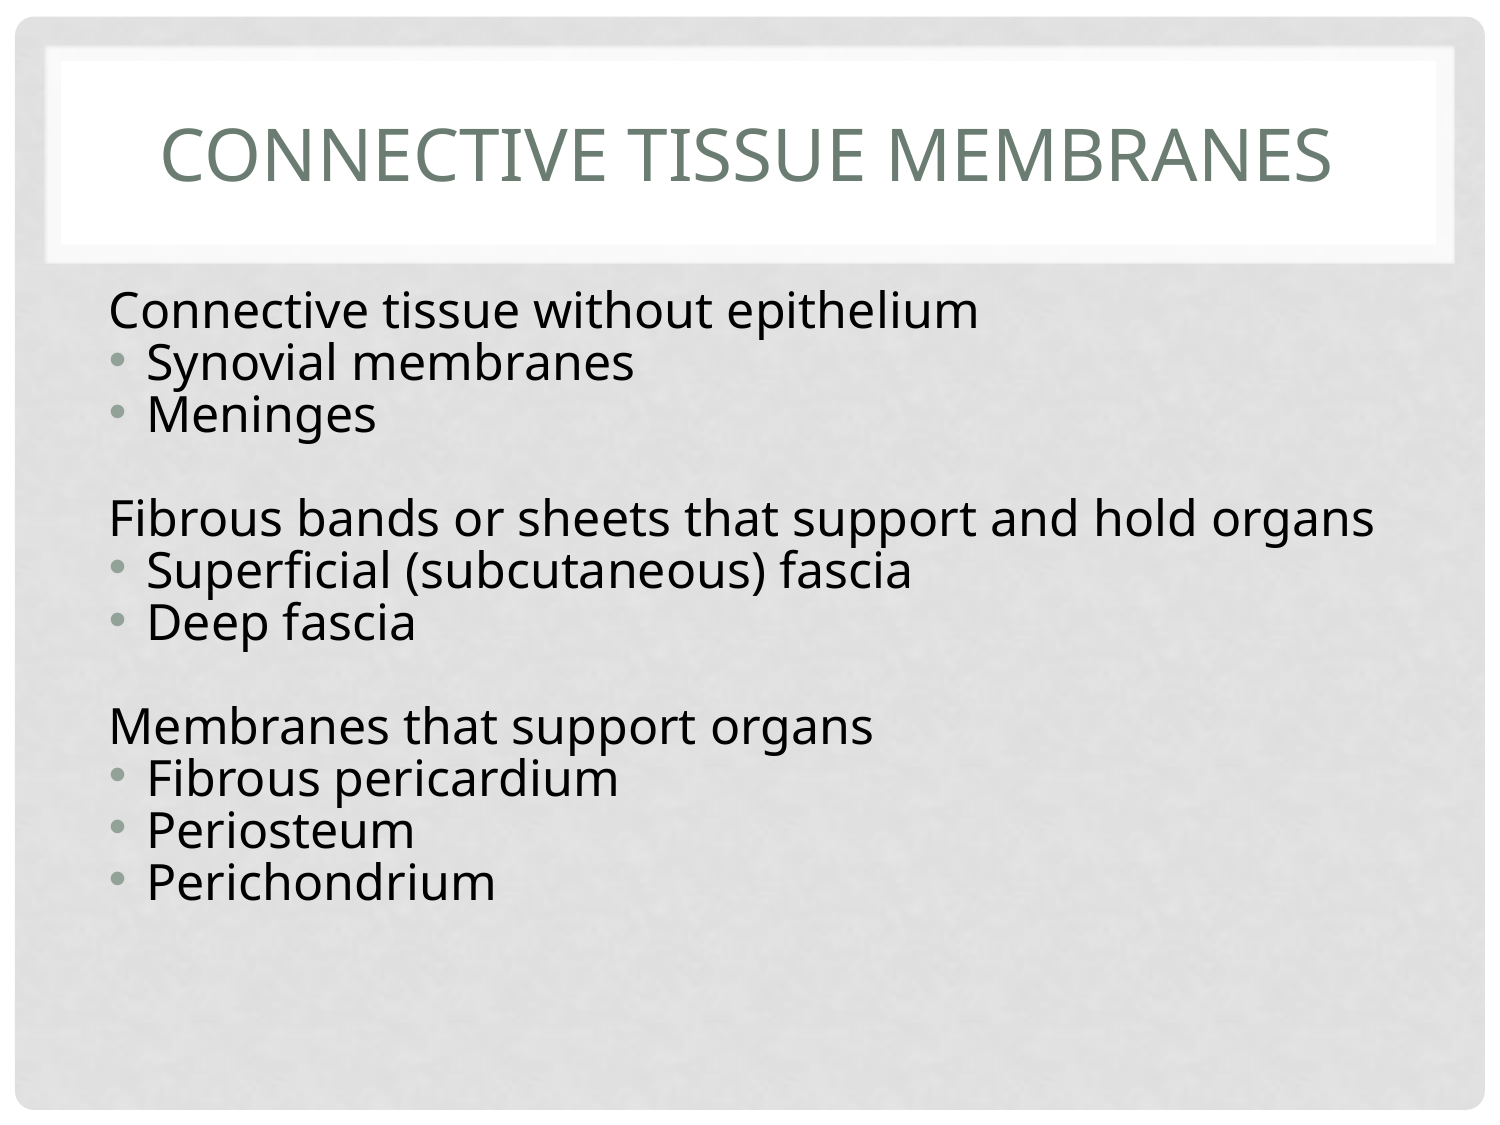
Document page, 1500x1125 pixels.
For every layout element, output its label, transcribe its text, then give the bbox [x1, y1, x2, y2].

title Connective tissue membranes [69, 66, 1425, 238]
list Connective tissue without epithelium Synovial membranes Meninges Fibrous bands or sheets that support and hold organs Superficial (subcutaneous) fascia Deep fascia Membranes that support organs Fibrous pericardium Periosteum Perichondrium [75, 287, 1425, 1005]
